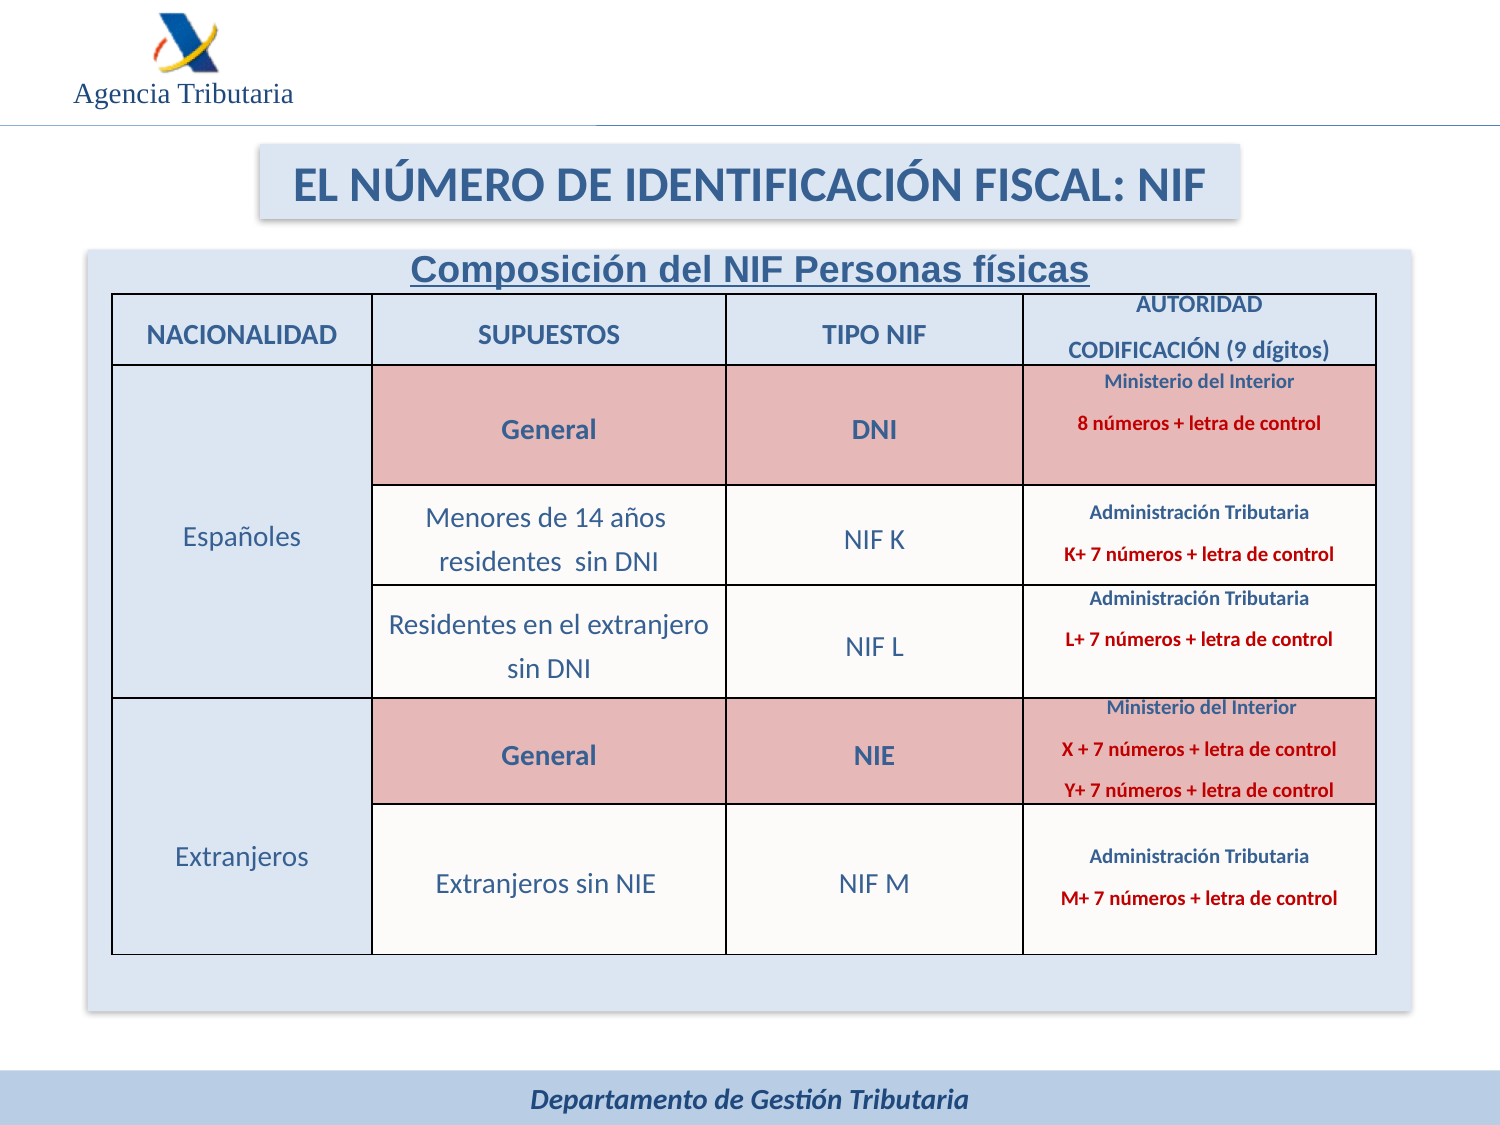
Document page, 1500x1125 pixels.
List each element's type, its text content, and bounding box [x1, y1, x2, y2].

table_cell Administración Tributaria M+ 7 números + letra de control [1024, 805, 1375, 954]
table_cell NIF K [727, 486, 1022, 584]
table_cell Menores de 14 años residentes sin DNI [373, 486, 725, 584]
table_header TIPO NIF [727, 295, 1022, 364]
table_cell DNI [727, 366, 1022, 484]
table_cell Administración Tributaria K+ 7 números + letra de control [1024, 486, 1375, 584]
picture [155, 14, 219, 72]
text_box [87, 320, 1412, 1012]
table_cell Ministerio del Interior 8 números + letra de control [1024, 366, 1375, 484]
table_cell General [373, 699, 725, 803]
table_cell Ministerio del Interior X + 7 números + letra de control Y+ 7 números + letra de control [1024, 699, 1375, 803]
table_cell NIF M [727, 805, 1022, 954]
table_header AUTORIDAD CODIFICACIÓN (9 dígitos) [1024, 295, 1375, 364]
table_cell NIF L [727, 586, 1022, 697]
table_cell General [373, 366, 725, 484]
table_cell Administración Tributaria L+ 7 números + letra de control [1024, 586, 1375, 697]
table_cell Españoles [113, 366, 371, 697]
table_header SUPUESTOS [373, 295, 725, 364]
text_box Composición del NIF Personas físicas [87, 237, 1413, 320]
table_cell NIE [727, 699, 1022, 803]
text_box EL NÚMERO DE IDENTIFICACIÓN FISCAL: NIF [259, 144, 1241, 219]
table_cell Extranjeros sin NIE [373, 805, 725, 954]
table_cell Residentes en el extranjero sin DNI [373, 586, 725, 697]
table_cell Extranjeros [113, 699, 371, 954]
table_header NACIONALIDAD [113, 295, 371, 364]
